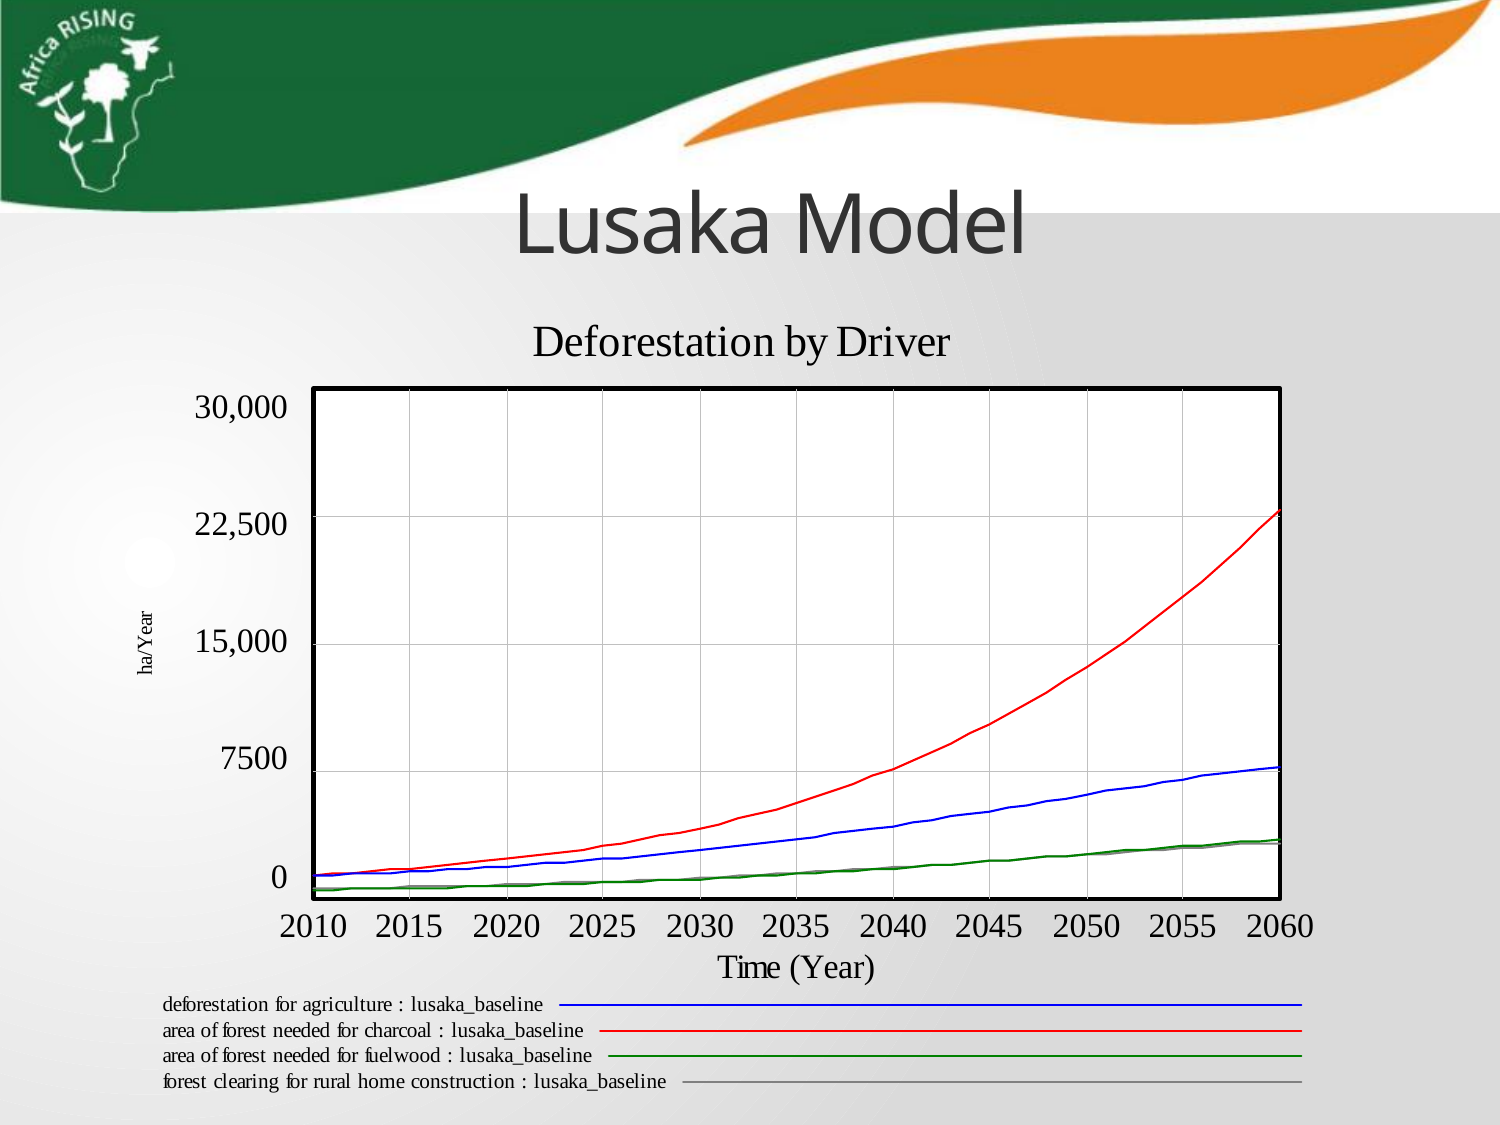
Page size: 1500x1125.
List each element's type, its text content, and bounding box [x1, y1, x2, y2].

picture [0, 0, 1500, 213]
picture [127, 290, 1353, 1108]
title Lusaka Model [101, 163, 1441, 327]
